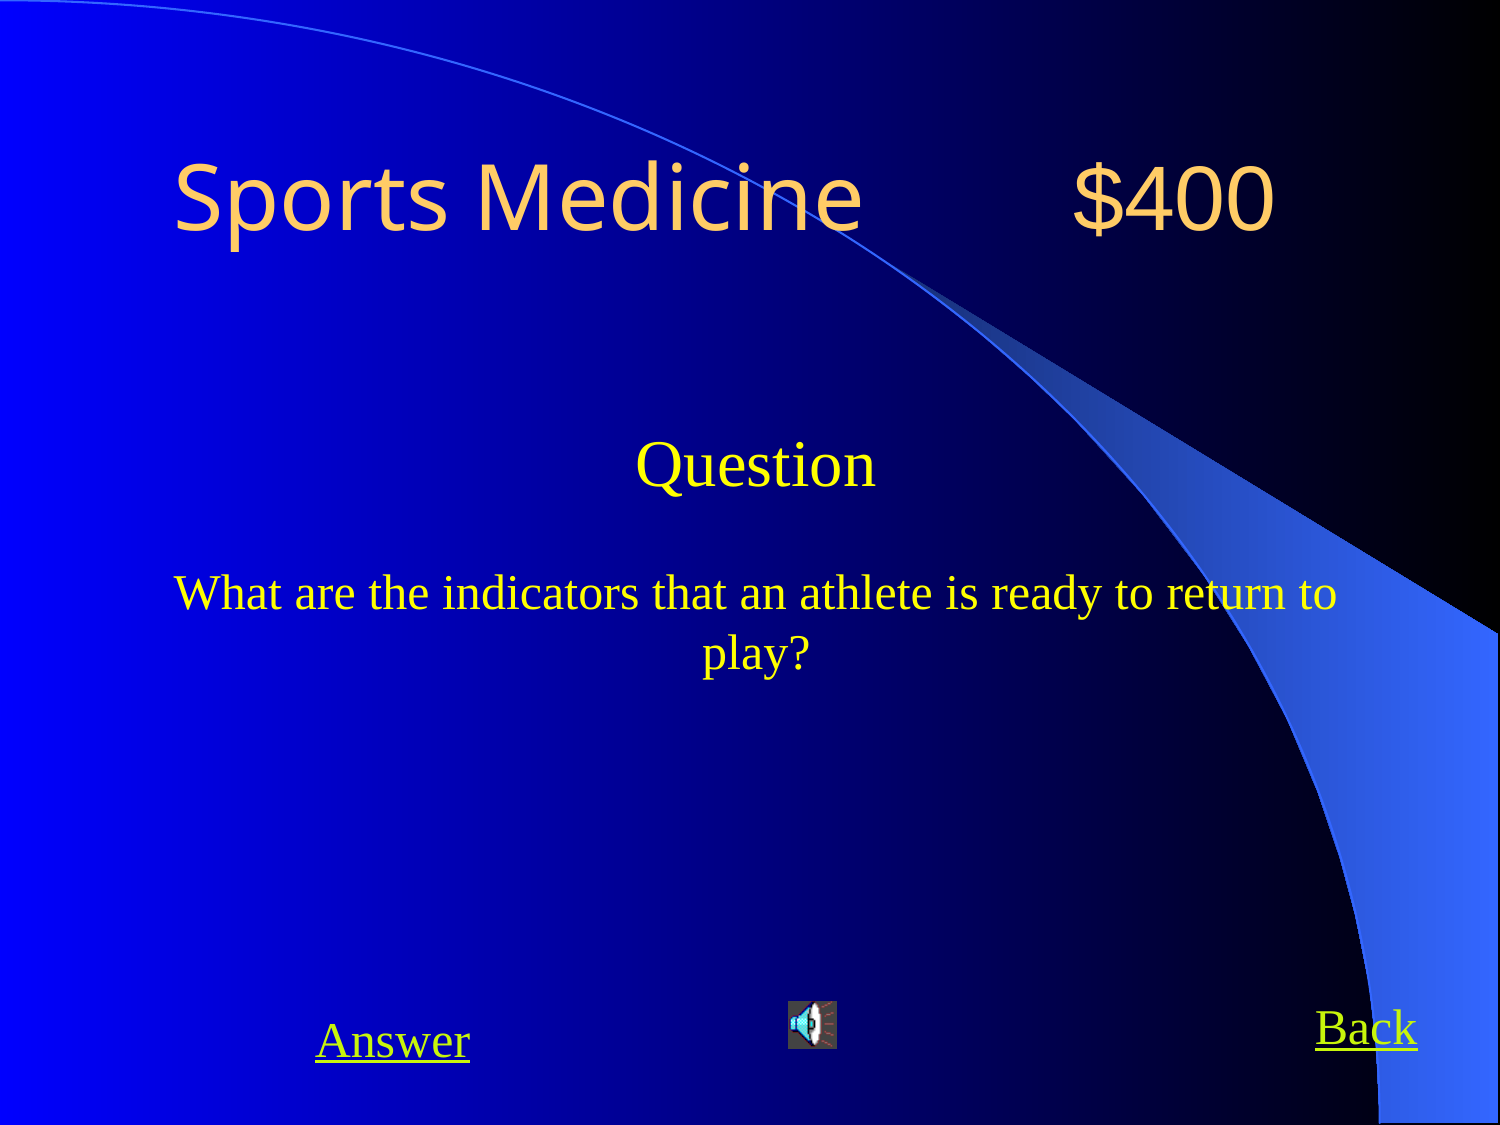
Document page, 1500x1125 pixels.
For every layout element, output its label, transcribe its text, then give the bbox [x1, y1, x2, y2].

text_box Question What are the indicators that an athlete is ready to return to play? [99, 412, 1413, 748]
picture [787, 999, 838, 1051]
text_box Back [1300, 987, 1433, 1063]
title Sports Medicine $400 [87, 99, 1363, 288]
text_box Answer [300, 999, 625, 1075]
